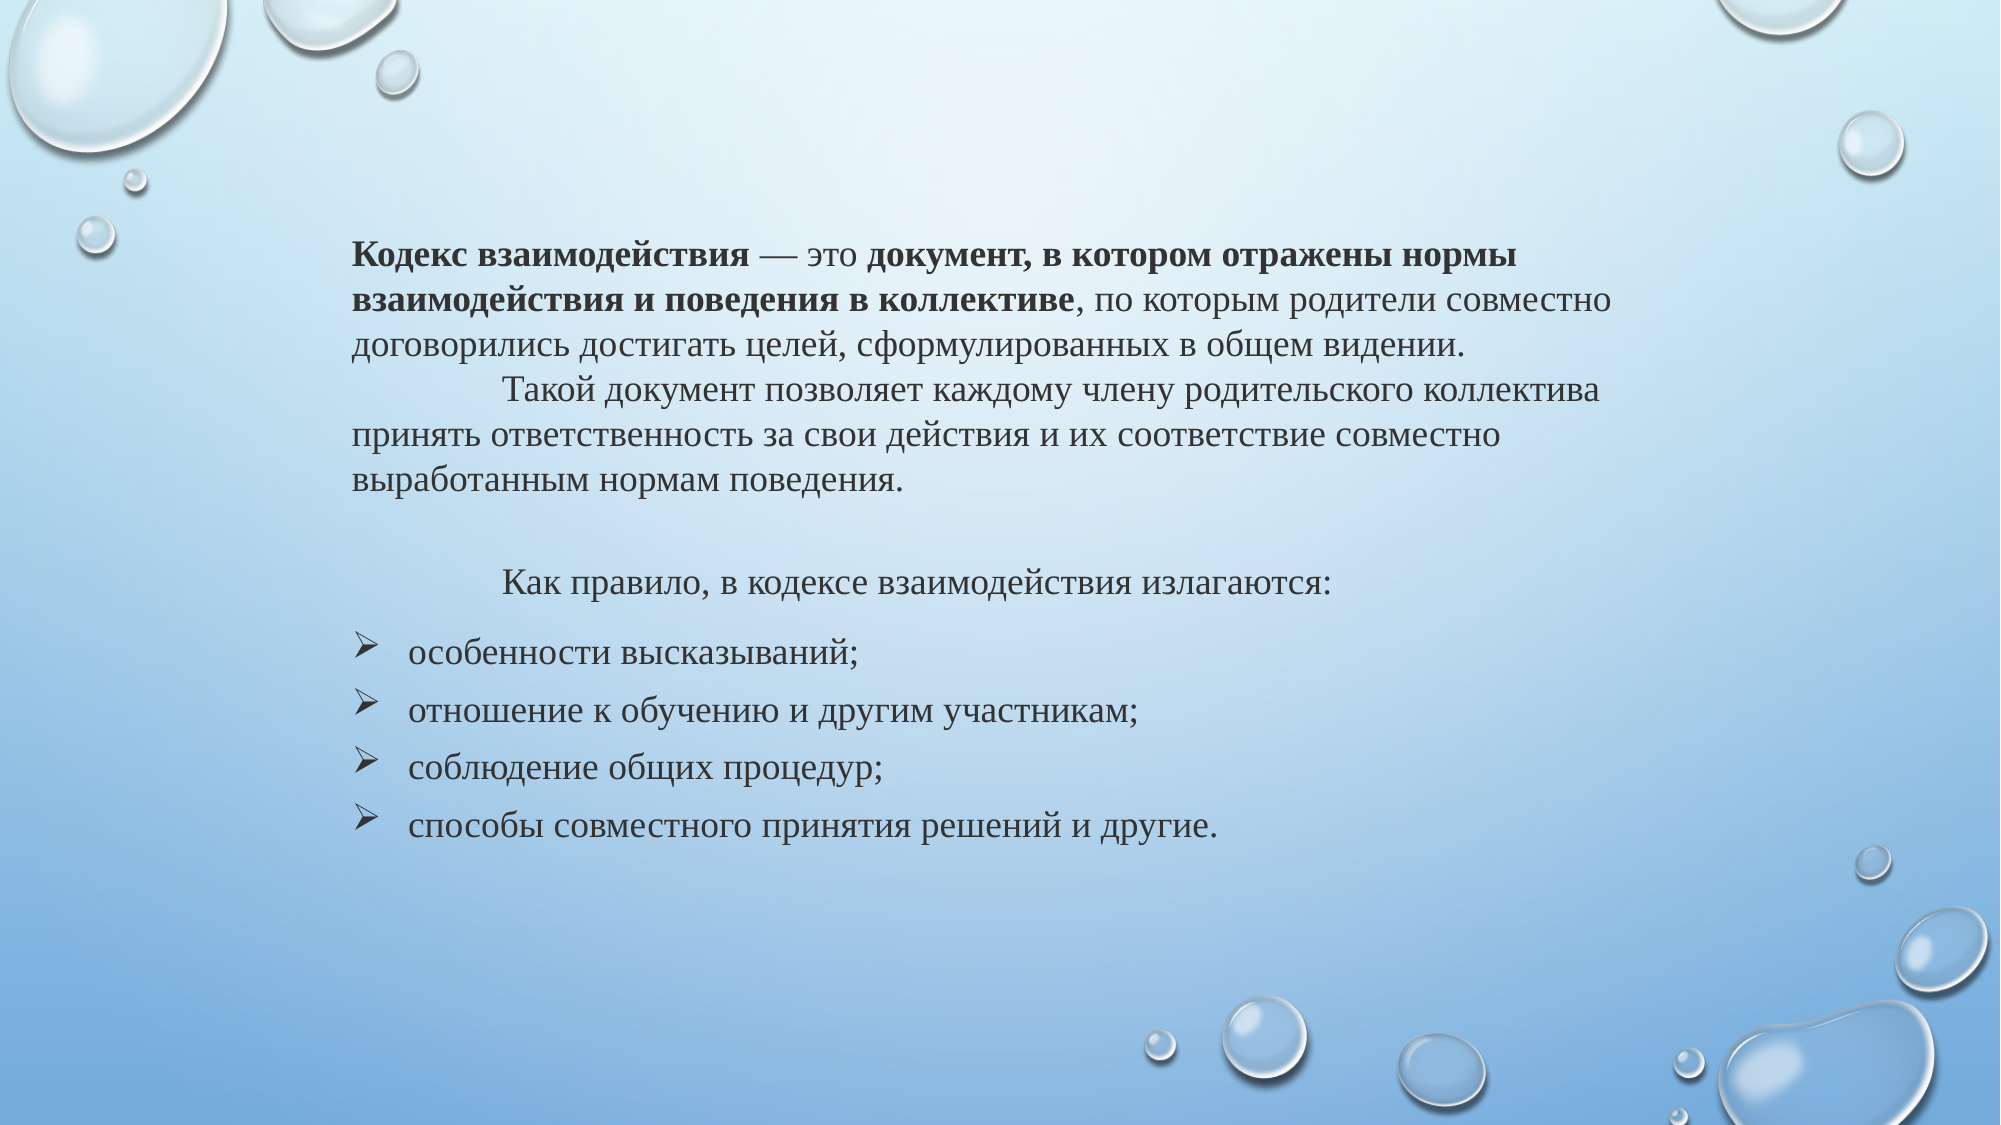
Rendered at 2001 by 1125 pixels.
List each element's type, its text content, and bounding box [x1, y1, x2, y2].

picture [0, 0, 2000, 1125]
text_box Кодекс взаимодействия — это документ, в котором отражены нормы взаимодействия и поведения в коллективе, по которым родители совместно договорились достигать целей, сформулированных в общем видении. Такой документ позволяет каждому члену родительского коллектива принять ответственность за свои действия и их соответствие совместно выработанным нормам поведения. Как правило, в кодексе взаимодействия излагаются: особенности высказываний; отношение к обучению и другим участникам; соблюдение общих процедур; способы совместного принятия решений и другие. [337, 222, 1628, 852]
